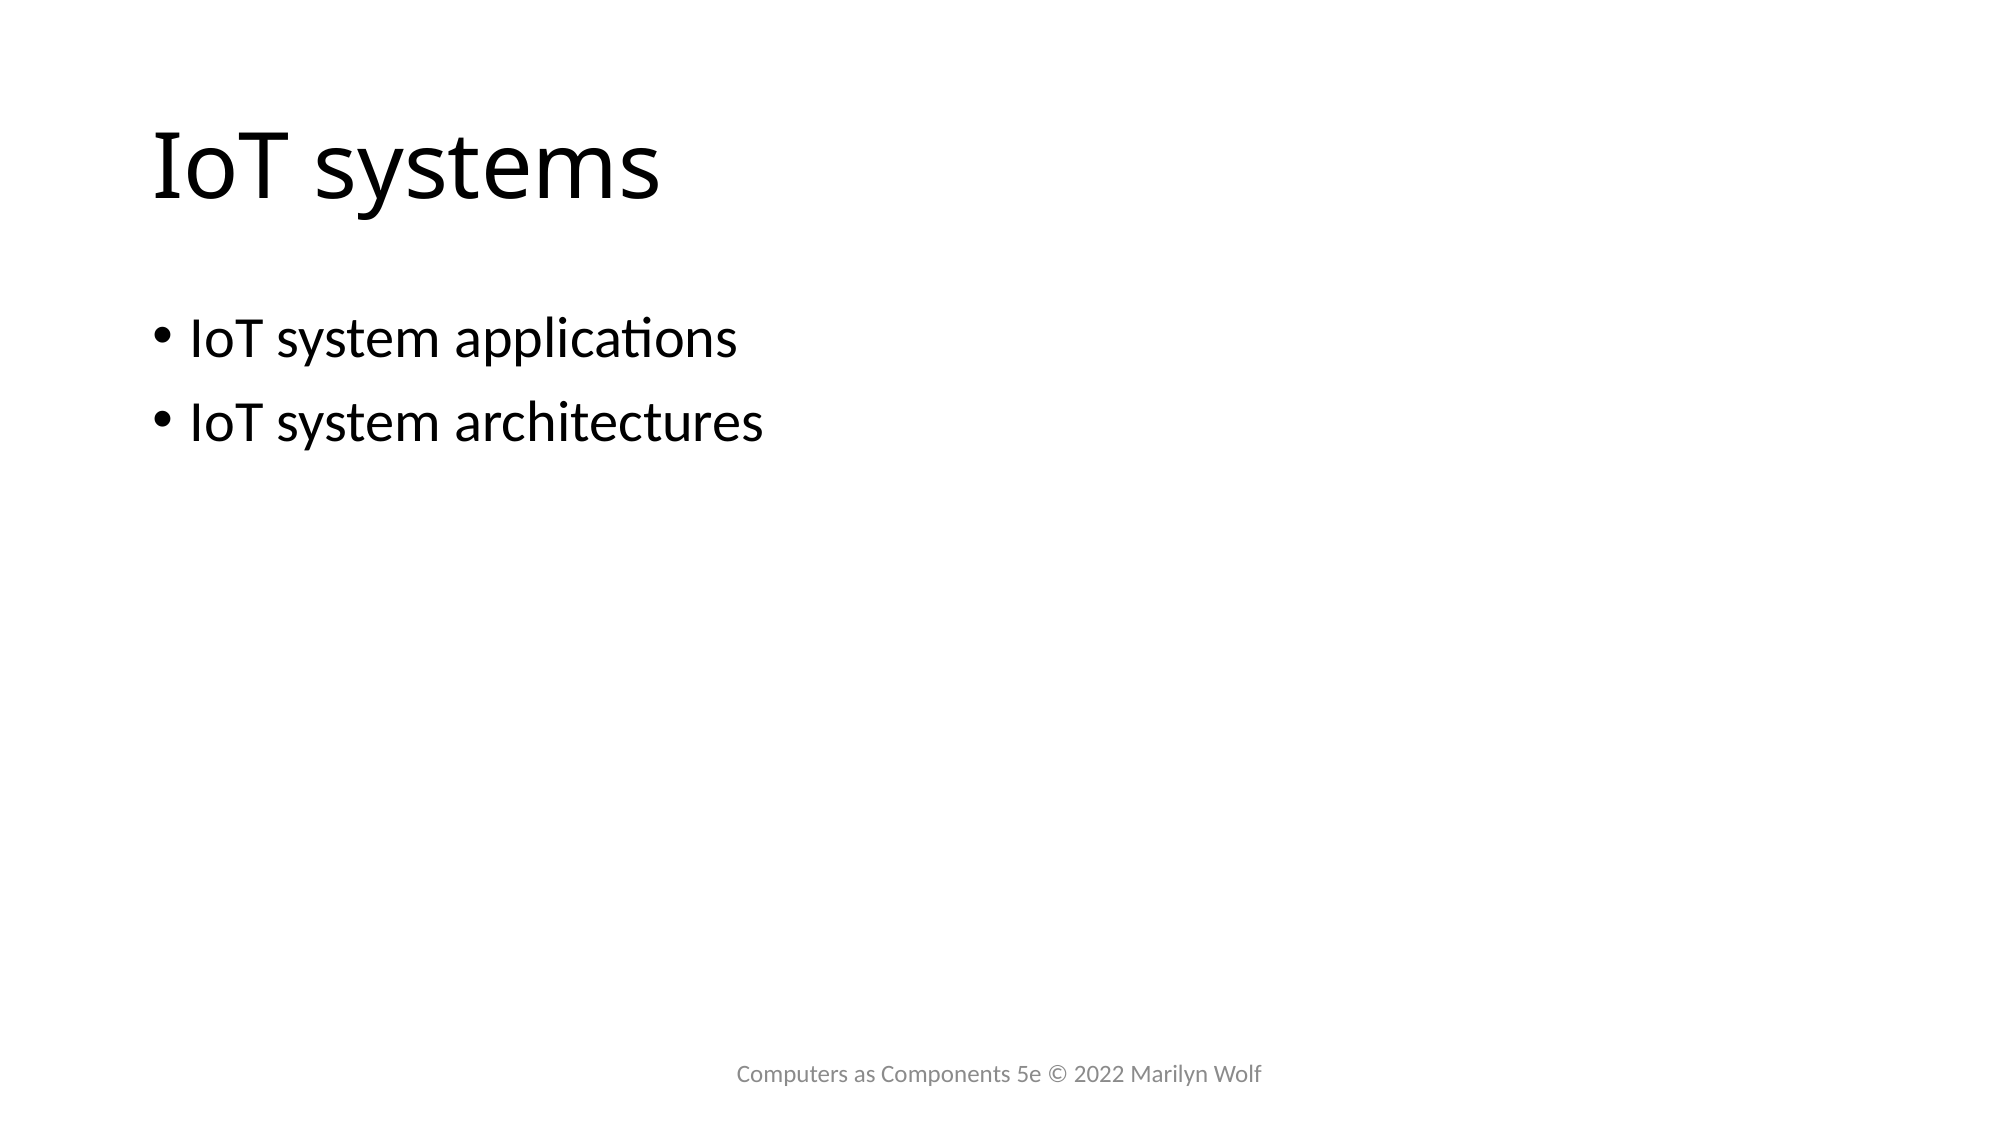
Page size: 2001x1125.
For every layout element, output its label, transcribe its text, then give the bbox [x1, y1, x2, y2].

list IoT system applications IoT system architectures [137, 299, 1863, 1014]
footer Computers as Components 5e © 2022 Marilyn Wolf [662, 1042, 1338, 1103]
title IoT systems [137, 59, 1863, 278]
